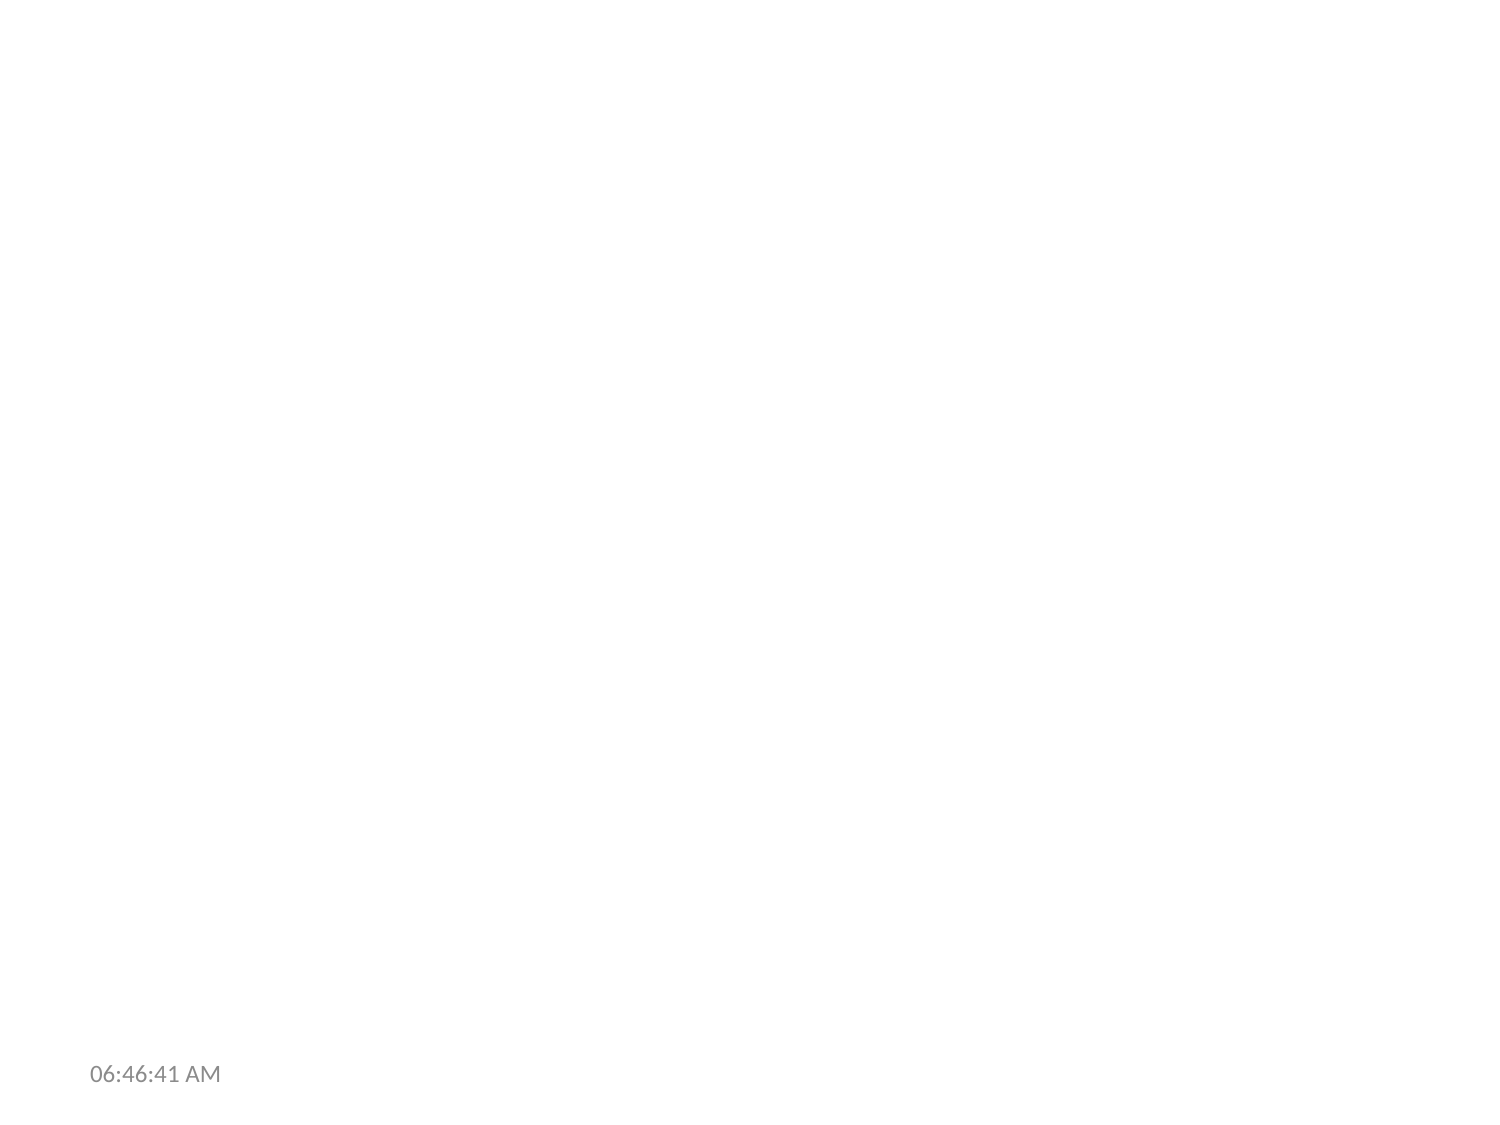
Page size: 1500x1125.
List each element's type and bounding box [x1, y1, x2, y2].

slide_number [75, 1042, 425, 1103]
